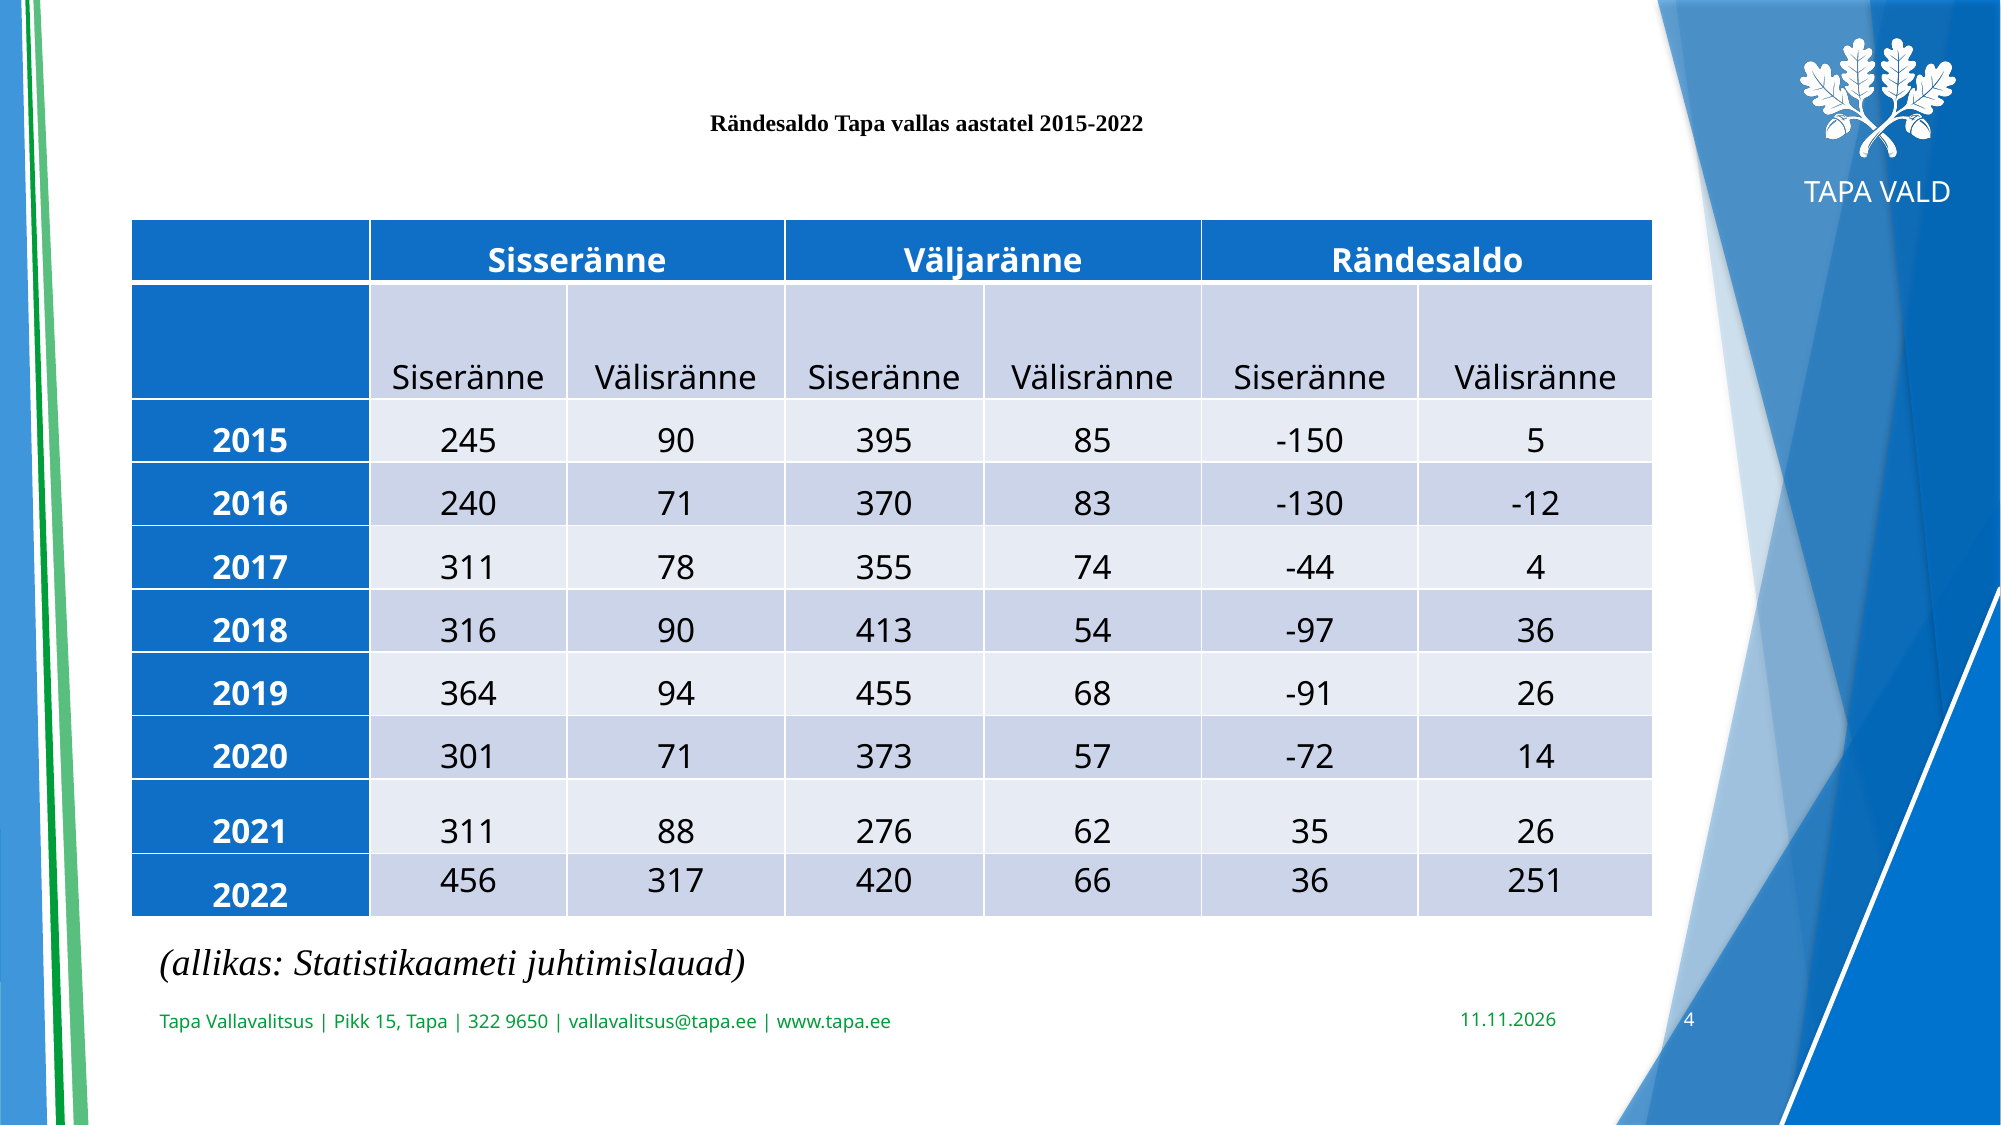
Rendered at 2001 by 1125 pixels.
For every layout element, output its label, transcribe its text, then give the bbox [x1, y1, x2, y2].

table_cell 2018 [132, 590, 369, 651]
table_cell 90 [568, 590, 784, 651]
table_cell 4 [1419, 526, 1652, 588]
table_header Rändesaldo [1202, 220, 1652, 280]
table_cell 2019 [132, 653, 369, 715]
title Rändesaldo Tapa vallas aastatel 2015-2022 [144, 99, 1710, 170]
table_cell 251 [1419, 854, 1652, 916]
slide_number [1421, 990, 1572, 1051]
table_cell Välisränne [985, 285, 1201, 398]
table_cell 311 [371, 526, 566, 588]
table_cell 85 [985, 400, 1201, 461]
table_cell 66 [985, 854, 1201, 916]
table_cell 240 [371, 463, 566, 525]
table_cell 62 [985, 780, 1201, 853]
table_cell -97 [1202, 590, 1417, 651]
table_cell 14 [1419, 716, 1652, 778]
table_cell 36 [1419, 590, 1652, 651]
table_cell 413 [786, 590, 983, 651]
table_cell Välisränne [1419, 285, 1652, 398]
table_cell 71 [568, 716, 784, 778]
table_cell 54 [985, 590, 1201, 651]
table_cell -150 [1202, 400, 1417, 461]
table_cell 364 [371, 653, 566, 715]
table_cell 57 [985, 716, 1201, 778]
table_cell -130 [1202, 463, 1417, 525]
table_cell 2015 [132, 400, 369, 461]
table_cell 456 [371, 854, 566, 916]
table_cell 78 [568, 526, 784, 588]
table_cell -12 [1419, 463, 1652, 525]
table_cell 311 [371, 780, 566, 853]
table_cell 420 [786, 854, 983, 916]
table_header [132, 220, 369, 280]
table_cell 36 [1202, 854, 1417, 916]
table_cell [132, 285, 369, 398]
table_header Sisseränne [371, 220, 784, 280]
table_cell 2022 [132, 854, 369, 916]
table_cell 455 [786, 653, 983, 715]
table_cell 26 [1419, 653, 1652, 715]
table_cell 2016 [132, 463, 369, 525]
table_cell 301 [371, 716, 566, 778]
table_cell Siseränne [1202, 285, 1417, 398]
table_header Väljaränne [786, 220, 1201, 280]
table_cell 94 [568, 653, 784, 715]
table_cell -91 [1202, 653, 1417, 715]
table_cell 245 [371, 400, 566, 461]
footer Tapa Vallavalitsus | Pikk 15, Tapa | 322 9650 | vallavalitsus@tapa.ee | www.tapa.ee [144, 992, 1396, 1053]
table_cell 2020 [132, 716, 369, 778]
table_cell 83 [985, 463, 1201, 525]
table_cell 316 [371, 590, 566, 651]
table_cell -44 [1202, 526, 1417, 588]
slide_number 4 [1597, 990, 1710, 1051]
table_cell 90 [568, 400, 784, 461]
table_cell Siseränne [371, 285, 566, 398]
table_cell 74 [985, 526, 1201, 588]
table_cell 276 [786, 780, 983, 853]
table_cell 5 [1419, 400, 1652, 461]
table_cell 373 [786, 716, 983, 778]
table_cell 71 [568, 463, 784, 525]
table_cell Siseränne [786, 285, 983, 398]
table_cell 317 [568, 854, 784, 916]
table_cell 2021 [132, 780, 369, 853]
table_cell 26 [1419, 780, 1652, 853]
table_cell 35 [1202, 780, 1417, 853]
table_cell 395 [786, 400, 983, 461]
table_cell Välisränne [568, 285, 784, 398]
picture [1800, 38, 1956, 158]
table_cell 2017 [132, 526, 369, 588]
table_cell 370 [786, 463, 983, 525]
table_cell 355 [786, 526, 983, 588]
text_box (allikas: Statistikaameti juhtimislauad) [144, 930, 1146, 991]
table_cell -72 [1202, 716, 1417, 778]
table_cell 68 [985, 653, 1201, 715]
table_cell 88 [568, 780, 784, 853]
